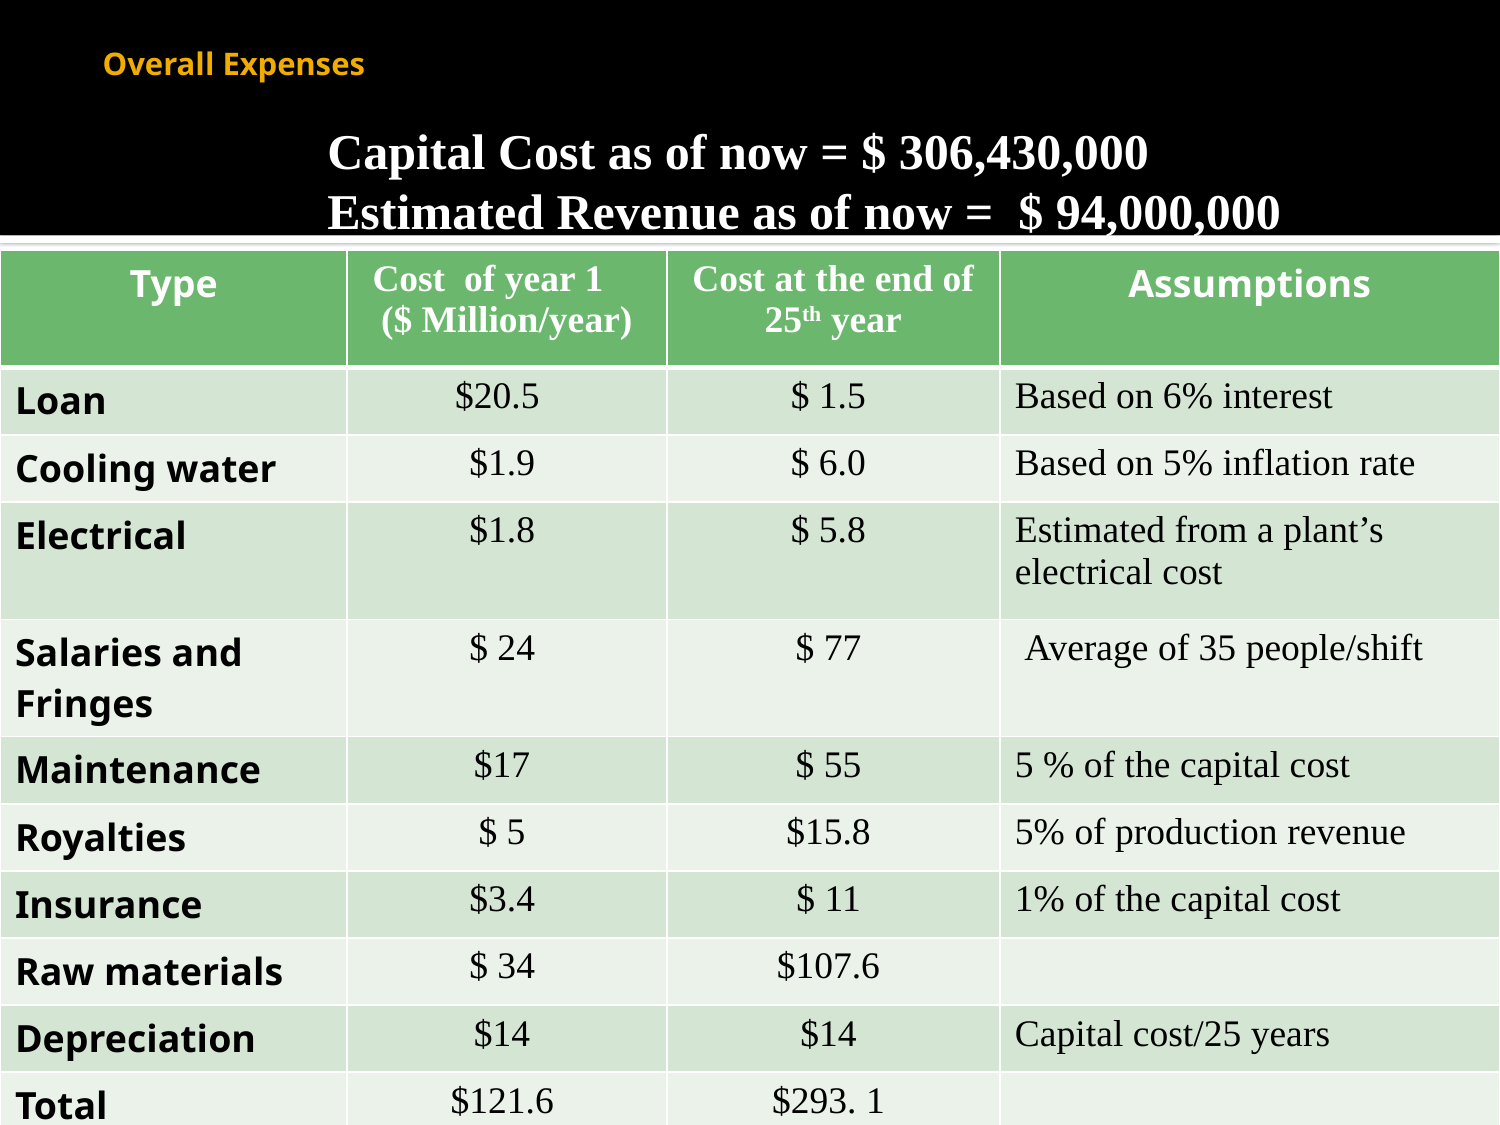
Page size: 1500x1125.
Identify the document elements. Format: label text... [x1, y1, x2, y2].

table_cell $ 55 [668, 737, 999, 803]
title Overall Expenses [87, 0, 1438, 112]
table_cell Loan [1, 370, 346, 434]
table_cell $ 5.8 [668, 503, 999, 619]
table_cell Based on 6% interest [1001, 370, 1499, 434]
table_cell $ 6.0 [668, 436, 999, 501]
text_box Capital Cost as of now = $ 306,430,000 Estimated Revenue as of now = $ 94,000,000 [312, 112, 1388, 248]
table_cell [1001, 1073, 1499, 1125]
table_cell $14 [668, 1006, 999, 1071]
table_cell 5 % of the capital cost [1001, 737, 1499, 803]
table_cell Royalties [1, 805, 346, 870]
table_cell $107.6 [668, 939, 999, 1004]
table_cell $121.6 [348, 1073, 666, 1125]
table_cell $ 77 [668, 620, 999, 736]
table_cell Total [1, 1073, 346, 1125]
table_header Cost of year 1 ($ Million/year) [348, 251, 666, 365]
table_cell $17 [348, 737, 666, 803]
table_cell Average of 35 people/shift [1001, 620, 1499, 736]
table_cell Electrical [1, 503, 346, 619]
table_cell $ 1.5 [668, 370, 999, 434]
table_header Type [1, 251, 346, 365]
table_cell Based on 5% inflation rate [1001, 436, 1499, 501]
table_header Assumptions [1001, 251, 1499, 365]
table_cell $20.5 [348, 370, 666, 434]
table_cell 5% of production revenue [1001, 805, 1499, 870]
table_cell Cooling water [1, 436, 346, 501]
table_cell $293. 1 [668, 1073, 999, 1125]
slide_number 25 [1345, 1062, 1467, 1108]
table_cell $ 34 [348, 939, 666, 1004]
table_cell Salaries and Fringes [1, 620, 346, 736]
table_cell $1.8 [348, 503, 666, 619]
table_cell Raw materials [1, 939, 346, 1004]
table_cell 1% of the capital cost [1001, 872, 1499, 937]
table_cell Maintenance [1, 737, 346, 803]
table_cell Capital cost/25 years [1001, 1006, 1499, 1071]
table_cell $3.4 [348, 872, 666, 937]
table_cell $ 5 [348, 805, 666, 870]
table_cell $15.8 [668, 805, 999, 870]
table_cell Insurance [1, 872, 346, 937]
table_cell $ 11 [668, 872, 999, 937]
table_cell $14 [348, 1006, 666, 1071]
table_cell Estimated from a plant’s electrical cost [1001, 503, 1499, 619]
table_cell $1.9 [348, 436, 666, 501]
table_cell Depreciation [1, 1006, 346, 1071]
table_header Cost at the end of 25th year [668, 251, 999, 365]
table_cell $ 24 [348, 620, 666, 736]
table_cell [1001, 939, 1499, 1004]
